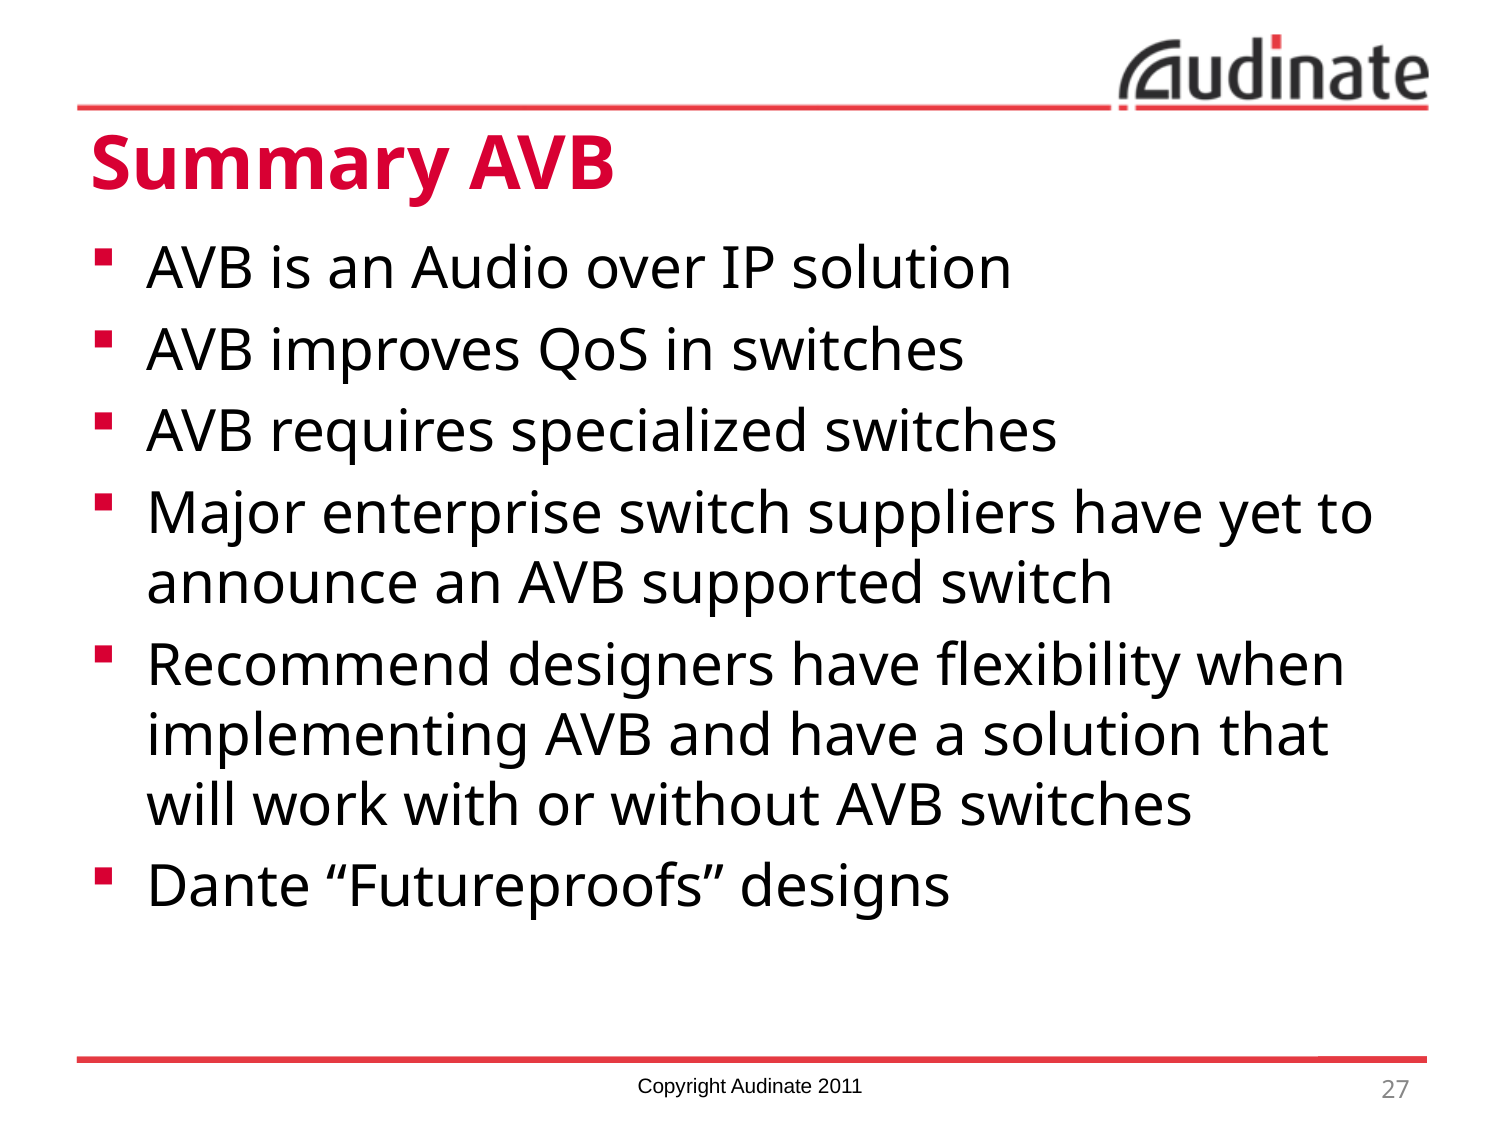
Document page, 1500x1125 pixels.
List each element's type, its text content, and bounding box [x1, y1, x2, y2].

slide_number 27 [1074, 1066, 1426, 1103]
picture [65, 22, 1443, 125]
title Summary AVB [74, 119, 1426, 200]
list AVB is an Audio over IP solution AVB improves QoS in switches AVB requires specialized switches Major enterprise switch suppliers have yet to announce an AVB supported switch Recommend designers have flexibility when implementing AVB and have a solution that will work with or without AVB switches Dante “Futureproofs” designs [74, 222, 1426, 1044]
footer Copyright Audinate 2011 [512, 1065, 988, 1103]
